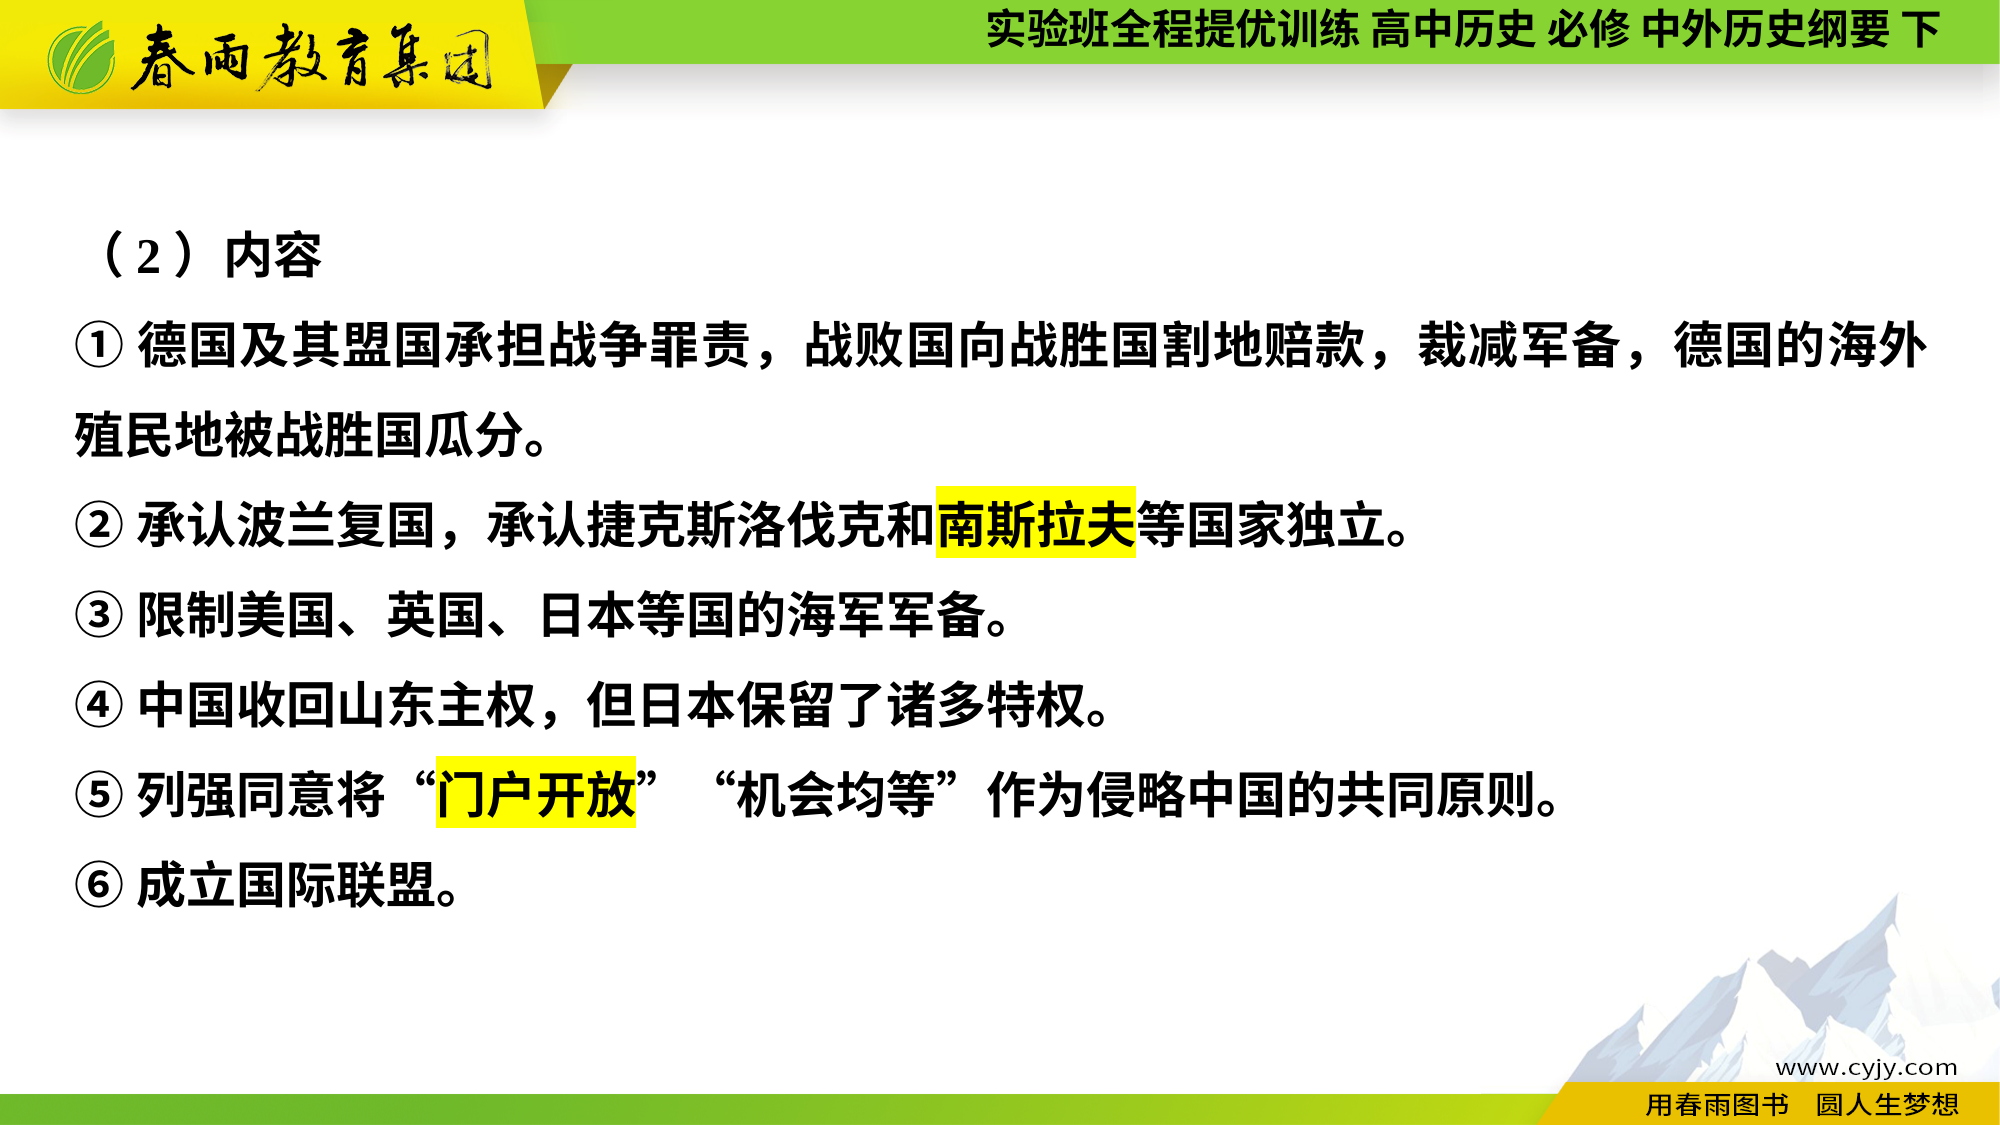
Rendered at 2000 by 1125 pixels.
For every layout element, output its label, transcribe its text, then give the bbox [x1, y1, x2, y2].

list （2）内容 ①德国及其盟国承担战争罪责，战败国向战胜国割地赔款，裁减军备，德国的海外殖民地被战胜国瓜分。 ②承认波兰复国，承认捷克斯洛伐克和南斯拉夫等国家独立。 ③限制美国、英国、日本等国的海军军备。 ④中国收回山东主权，但日本保留了诸多特权。 ⑤列强同意将“门户开放”“机会均等”作为侵略中国的共同原则。 ⑥成立国际联盟。 [59, 186, 1944, 917]
picture [0, 0, 2000, 1125]
